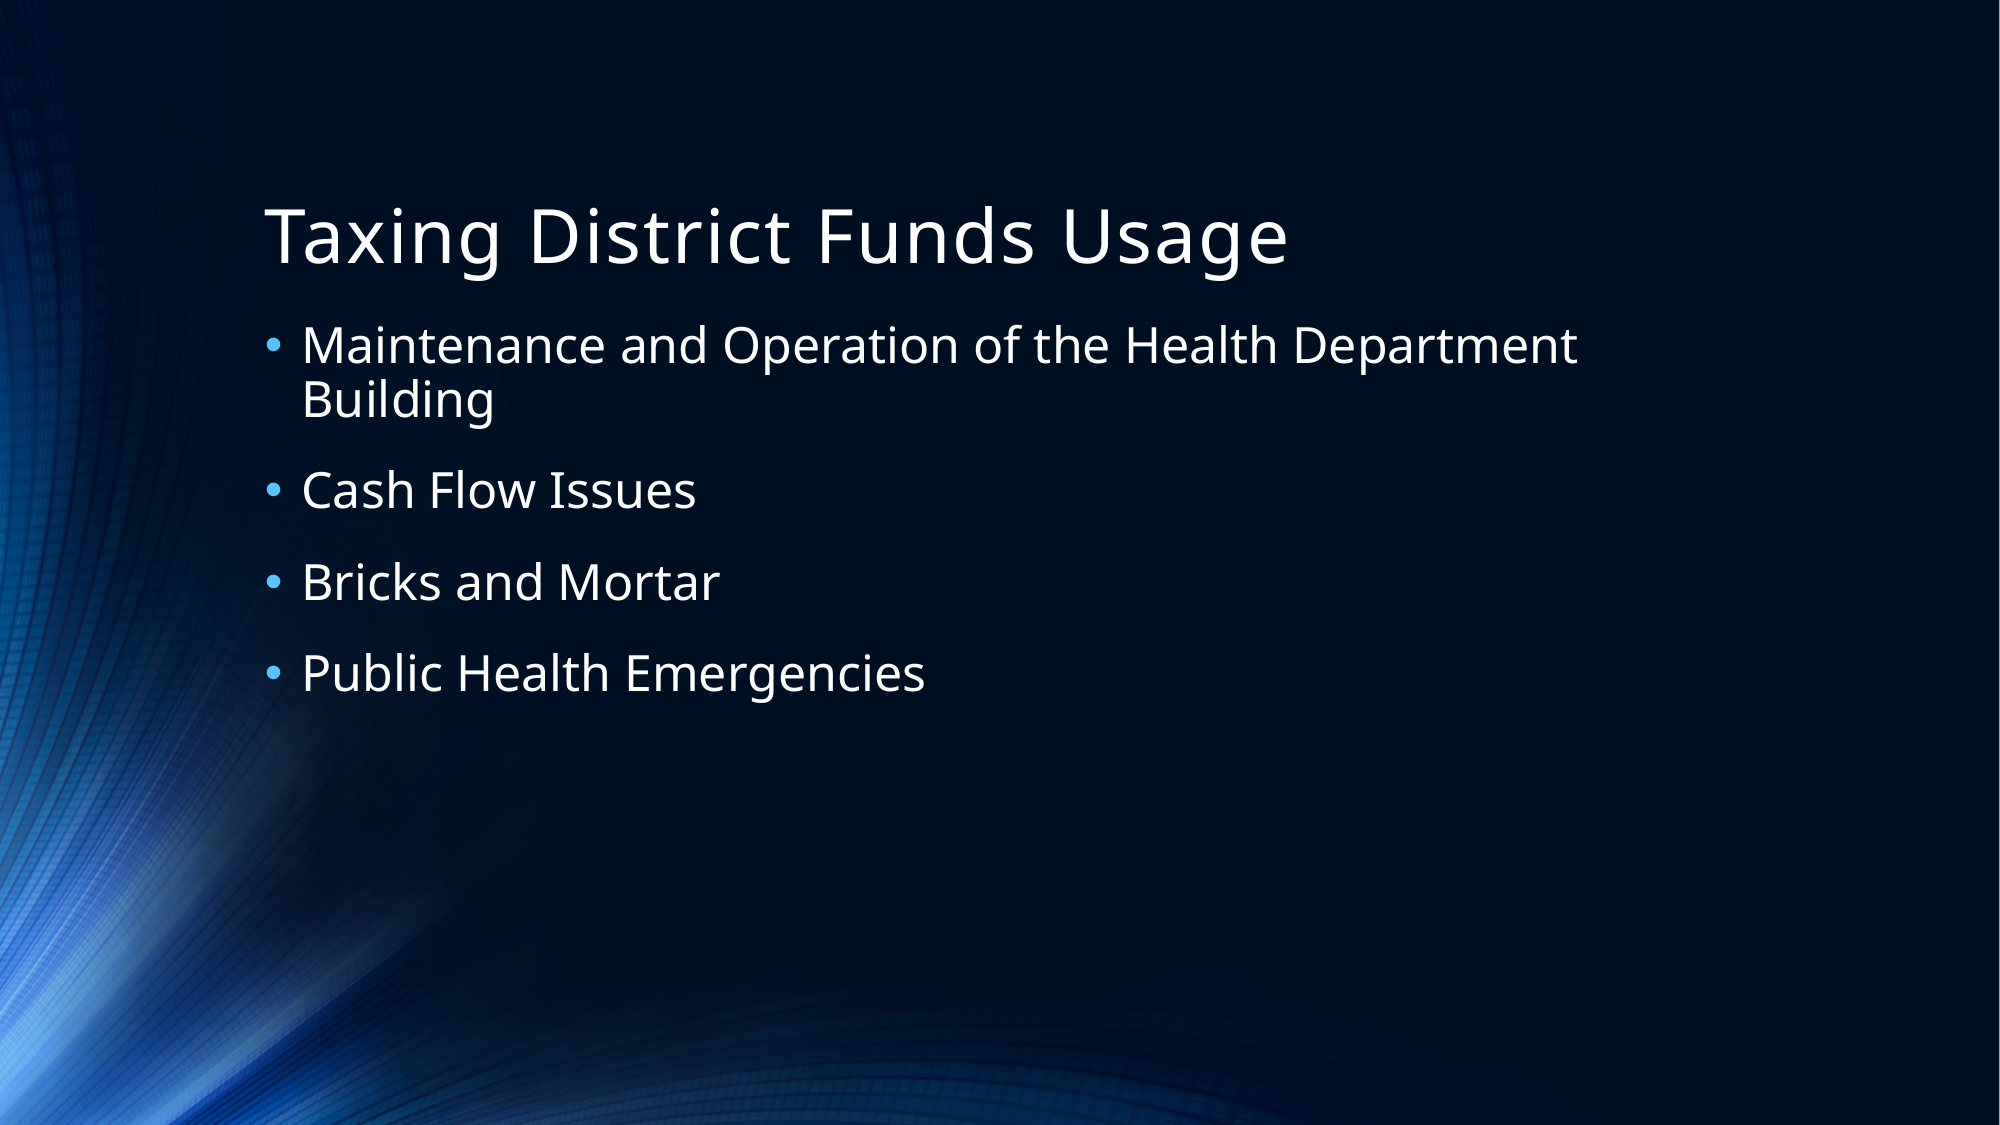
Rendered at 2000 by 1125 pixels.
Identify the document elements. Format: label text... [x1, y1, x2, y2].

picture [0, 0, 2000, 1125]
list Maintenance and Operation of the Health Department Building Cash Flow Issues Bricks and Mortar Public Health Emergencies [249, 312, 1749, 988]
title Taxing District Funds Usage [249, 62, 1750, 288]
